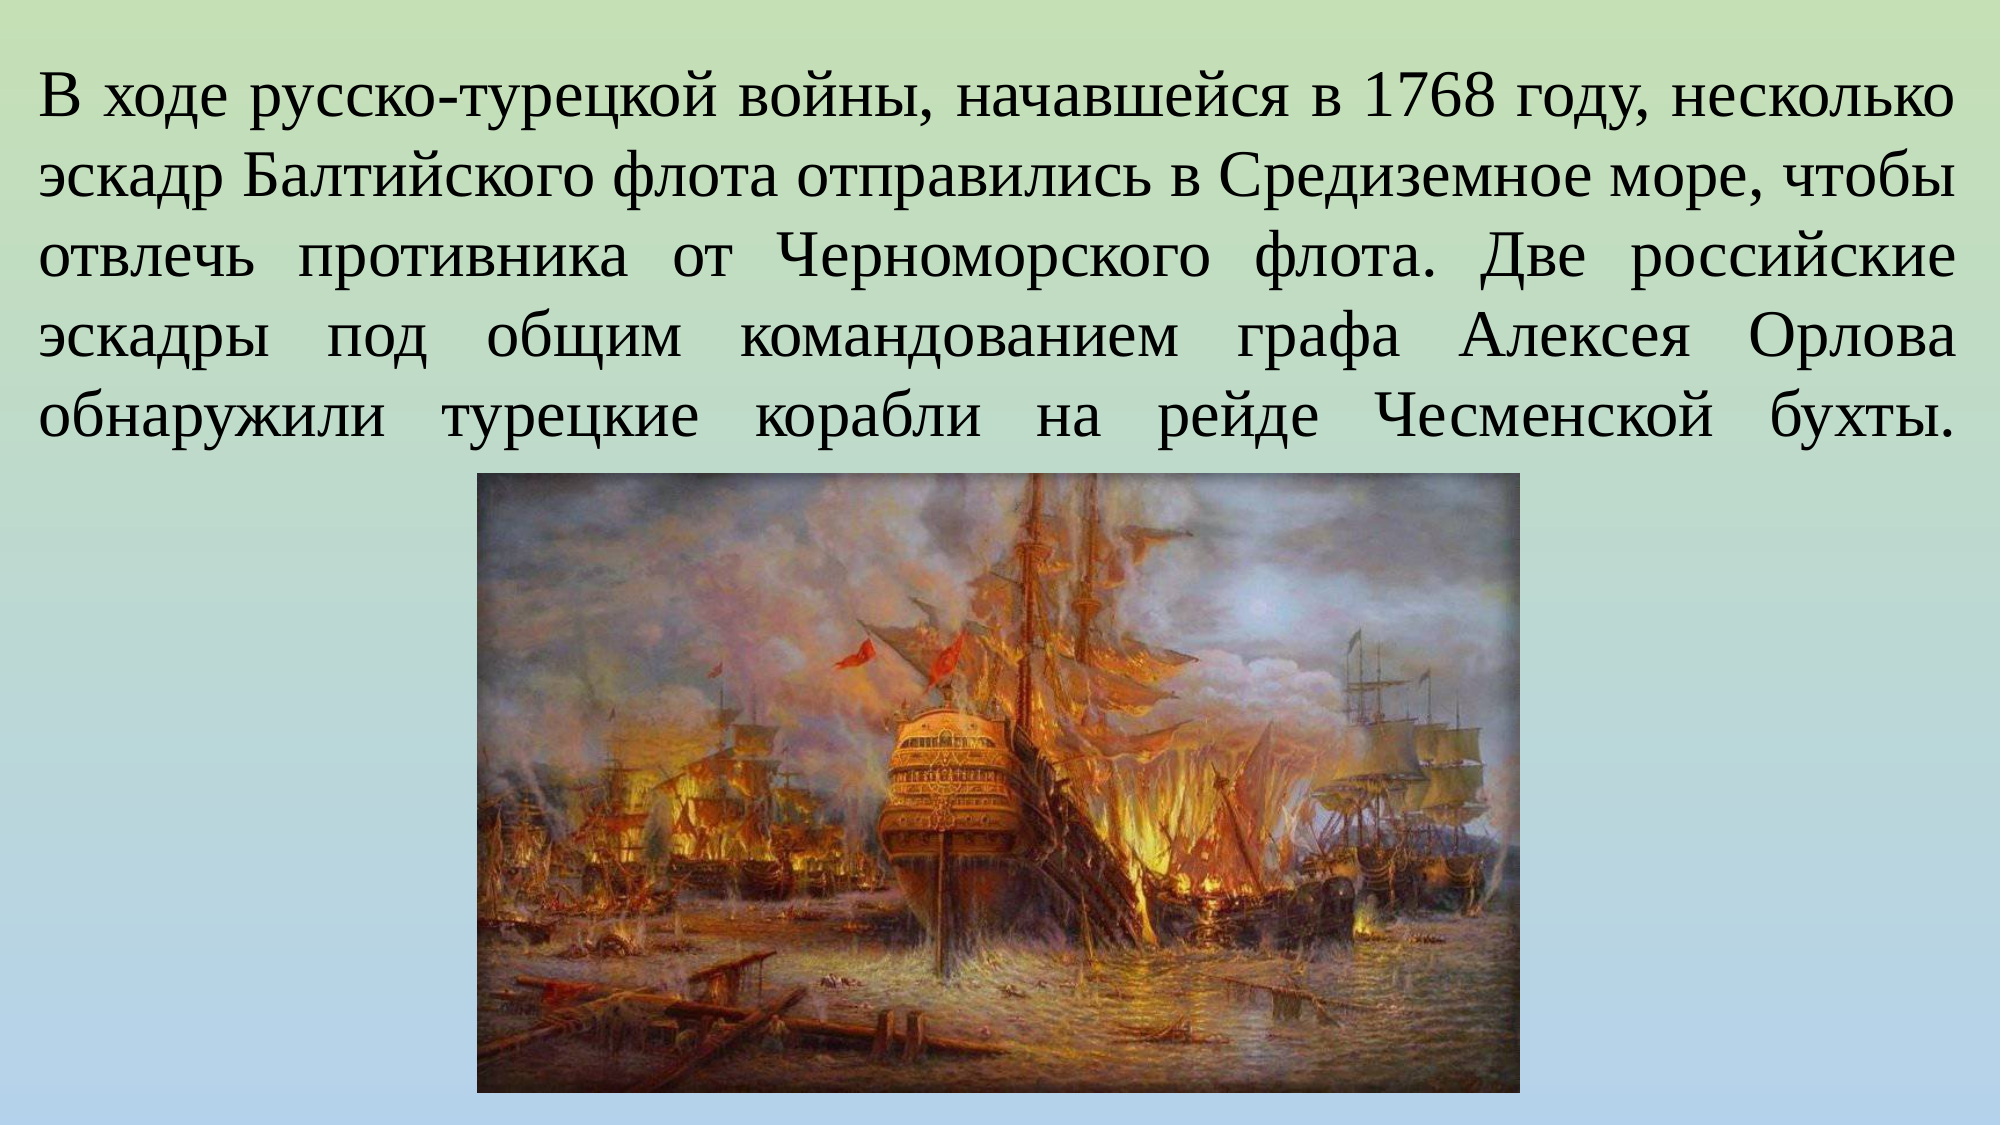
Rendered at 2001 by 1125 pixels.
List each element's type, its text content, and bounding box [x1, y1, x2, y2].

text_box В ходе русско-турецкой войны, начавшейся в 1768 году, несколько эскадр Балтийского флота отправились в Средиземное море, чтобы отвлечь противника от Черноморского флота. Две российские эскадры под общим командованием графа Алексея Орлова обнаружили турецкие корабли на рейде Чесменской бухты. [23, 42, 1974, 618]
picture [477, 473, 1520, 1093]
